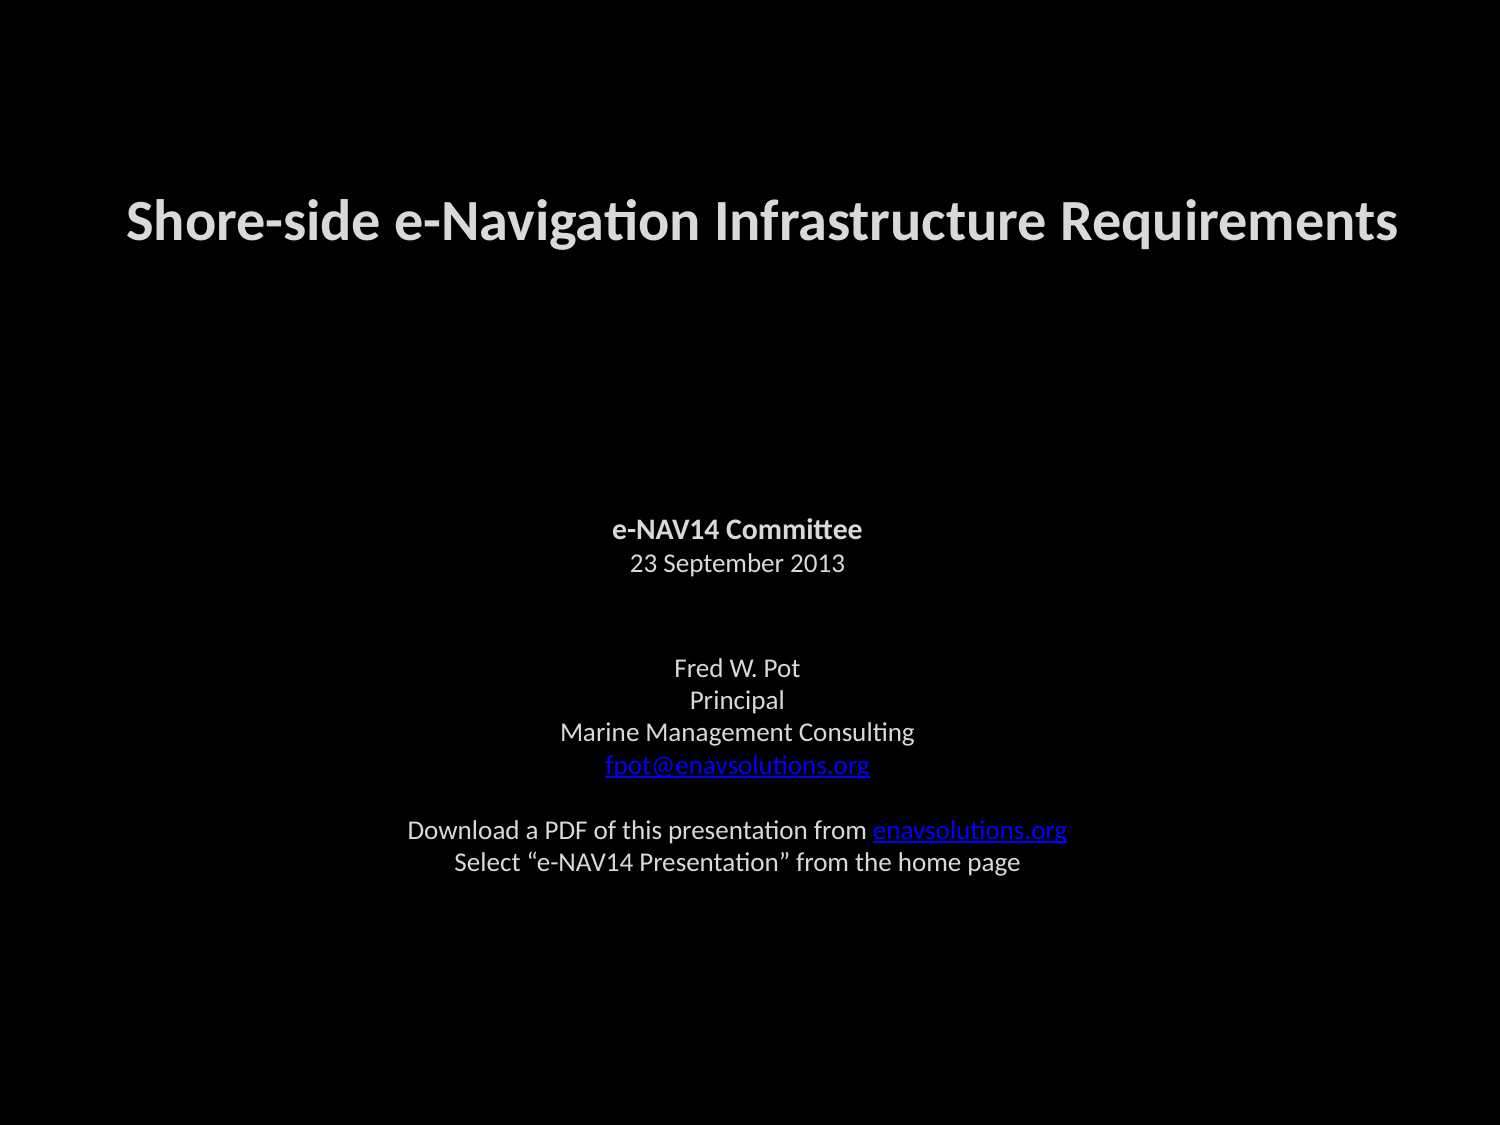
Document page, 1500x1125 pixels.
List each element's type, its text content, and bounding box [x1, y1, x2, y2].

title e-NAV14 Committee 23 September 2013 Fred W. Pot Principal Marine Management Consulting fpot@enavsolutions.org Download a PDF of this presentation from enavsolutions.org Select “e-NAV14 Presentation” from the home page [99, 500, 1375, 888]
subtitle Shore-side e-Navigation Infrastructure Requirements [99, 174, 1425, 463]
